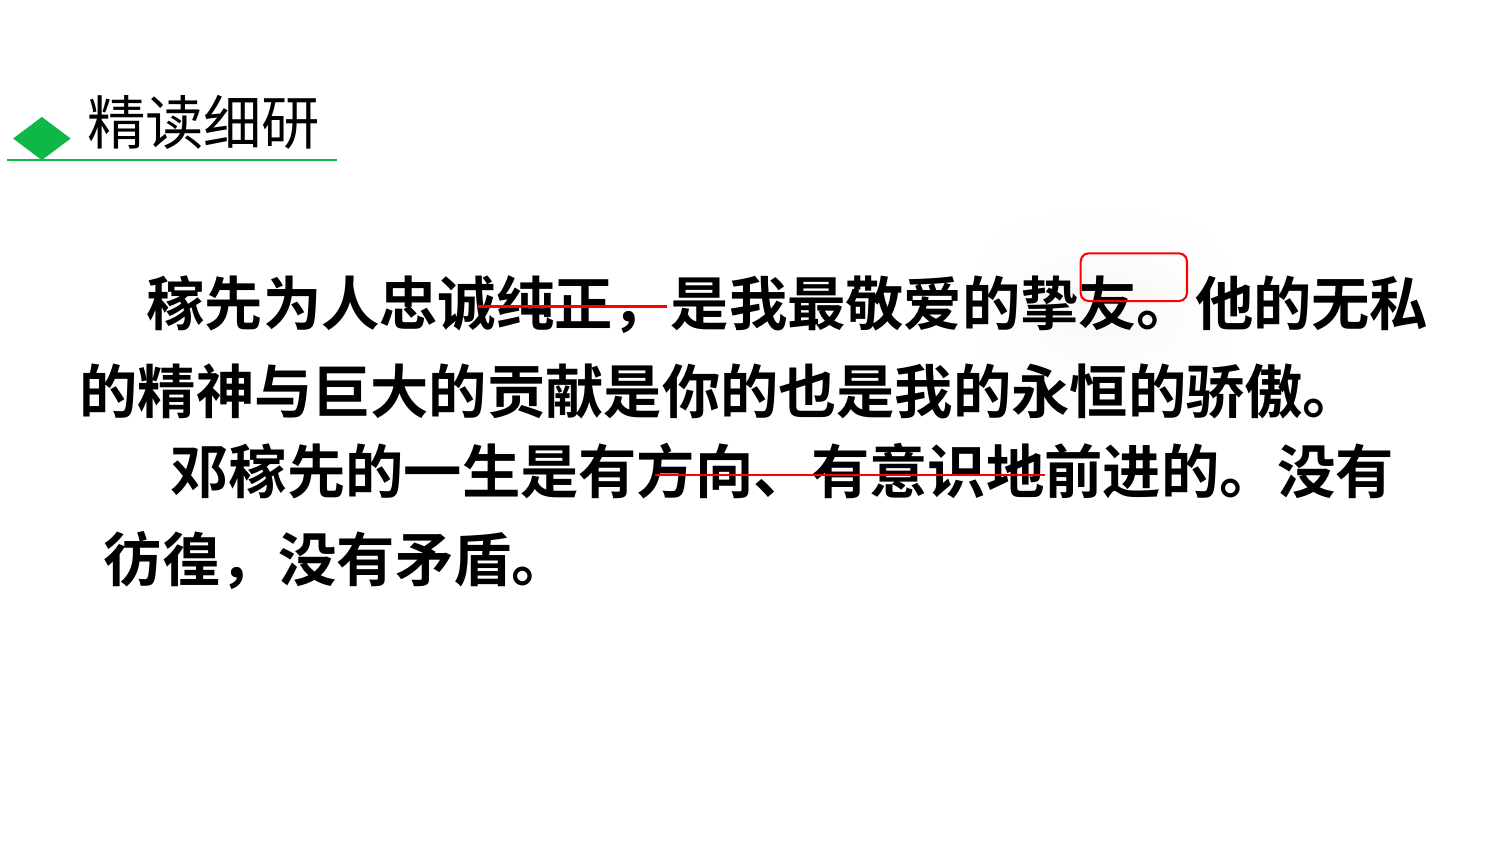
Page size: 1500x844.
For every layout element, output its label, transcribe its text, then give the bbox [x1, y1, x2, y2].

text_box 稼先为人忠诚纯正，是我最敬爱的挚友。他的无私的精神与巨大的贡献是你的也是我的永恒的骄傲。 [64, 242, 1447, 433]
text_box 邓稼先的一生是有方向、有意识地前进的。没有彷徨，没有矛盾。 [89, 433, 1424, 601]
text_box [1079, 252, 1189, 303]
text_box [7, 79, 337, 166]
